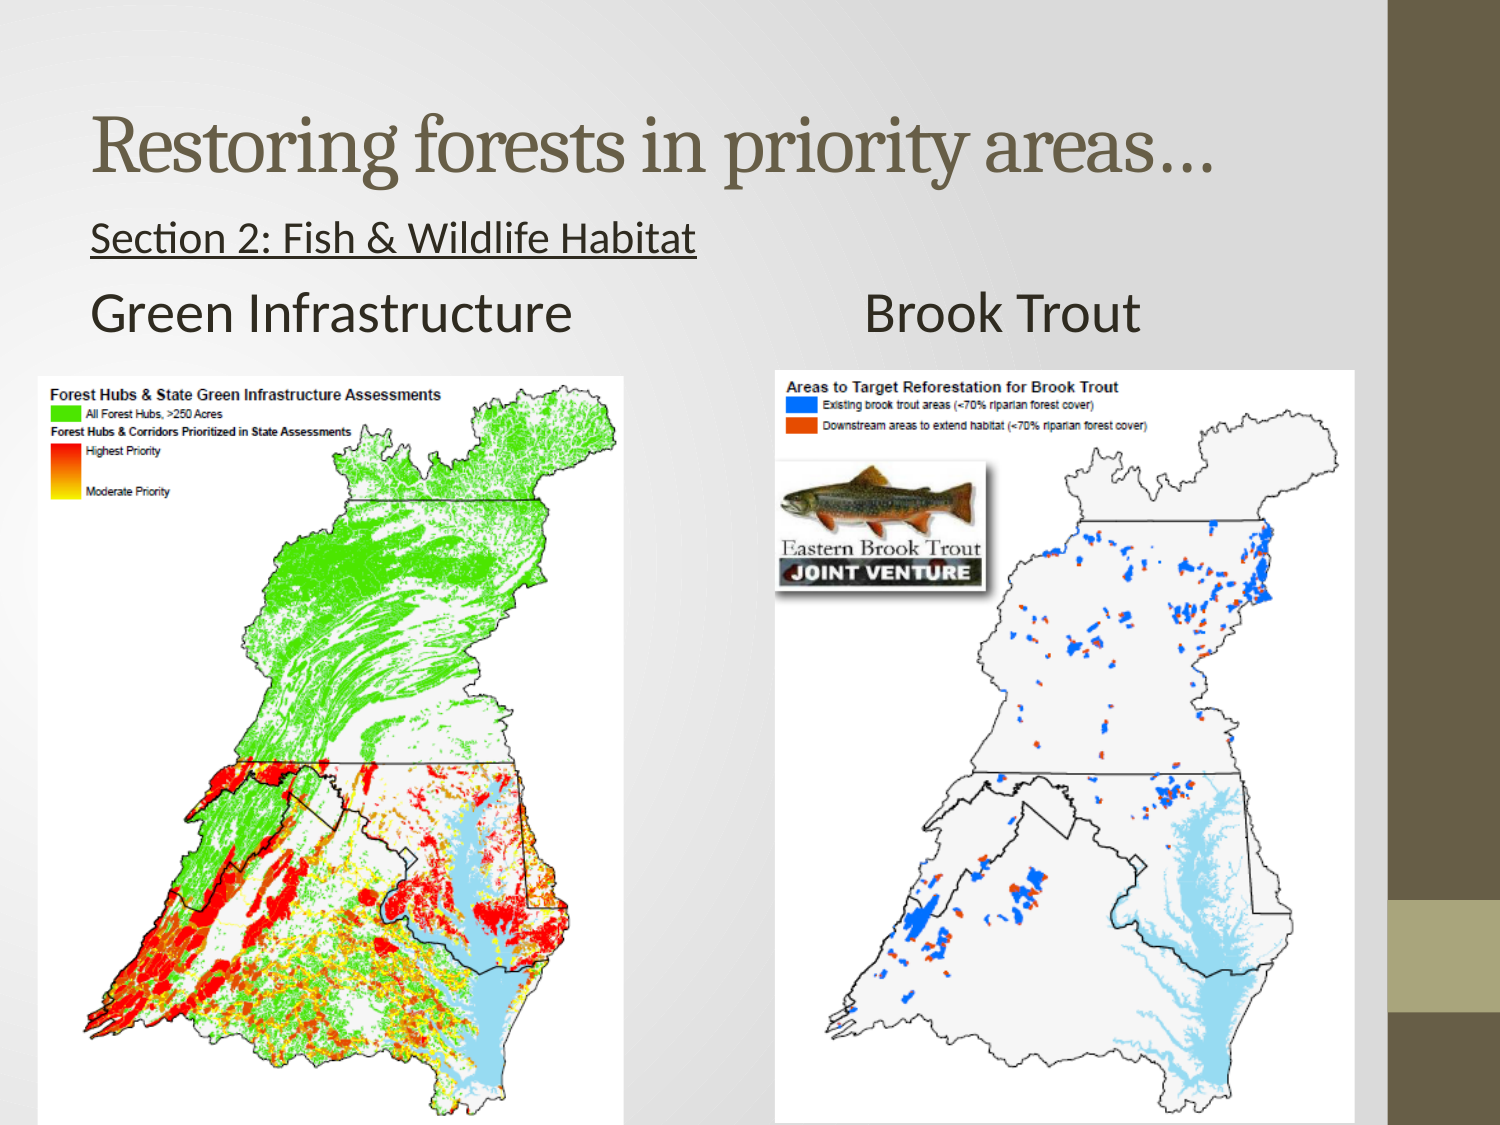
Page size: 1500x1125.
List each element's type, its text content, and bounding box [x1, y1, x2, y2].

picture [774, 369, 1356, 1124]
picture [36, 375, 625, 1125]
title Restoring forests in priority areas… [75, 45, 1325, 200]
list Section 2: Fish & Wildlife Habitat Green Infrastructure Brook Trout [75, 200, 1425, 943]
